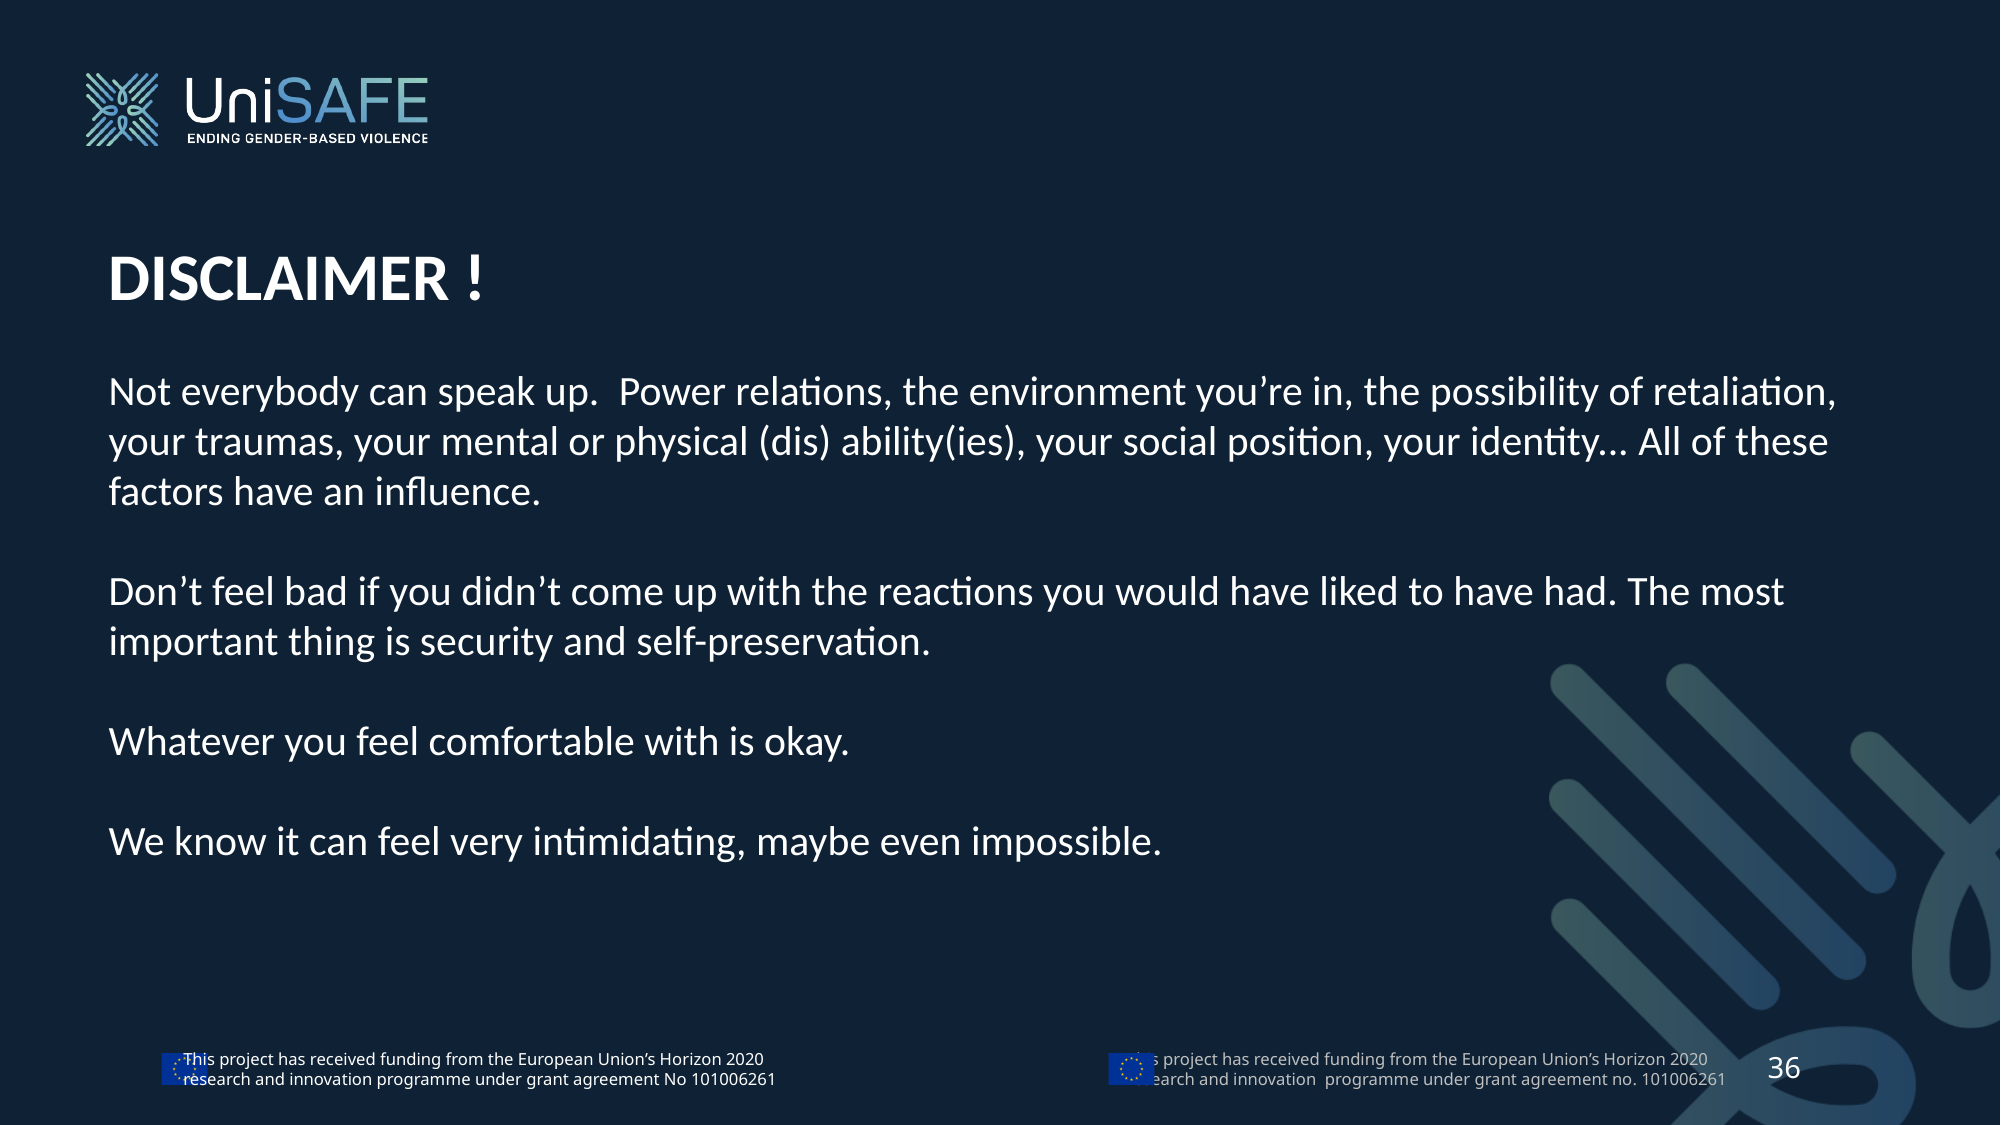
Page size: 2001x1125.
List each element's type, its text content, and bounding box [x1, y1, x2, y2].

text_box DISCLAIMER ! Not everybody can speak up. Power relations, the environment you’re in, the possibility of retaliation, your traumas, your mental or physical (dis) ability(ies), your social position, your identity... All of these factors have an influence. Don’t feel bad if you didn’t come up with the reactions you would have liked to have had. The most important thing is security and self-preservation. Whatever you feel comfortable with is okay. We know it can feel very intimidating, maybe even impossible. [108, 226, 1891, 972]
picture [86, 73, 428, 146]
text_box This project has received funding from the European Union’s Horizon 2020 research and innovation programme under grant agreement no. 101006261 [1112, 1041, 1743, 1097]
picture [1108, 1053, 1155, 1085]
